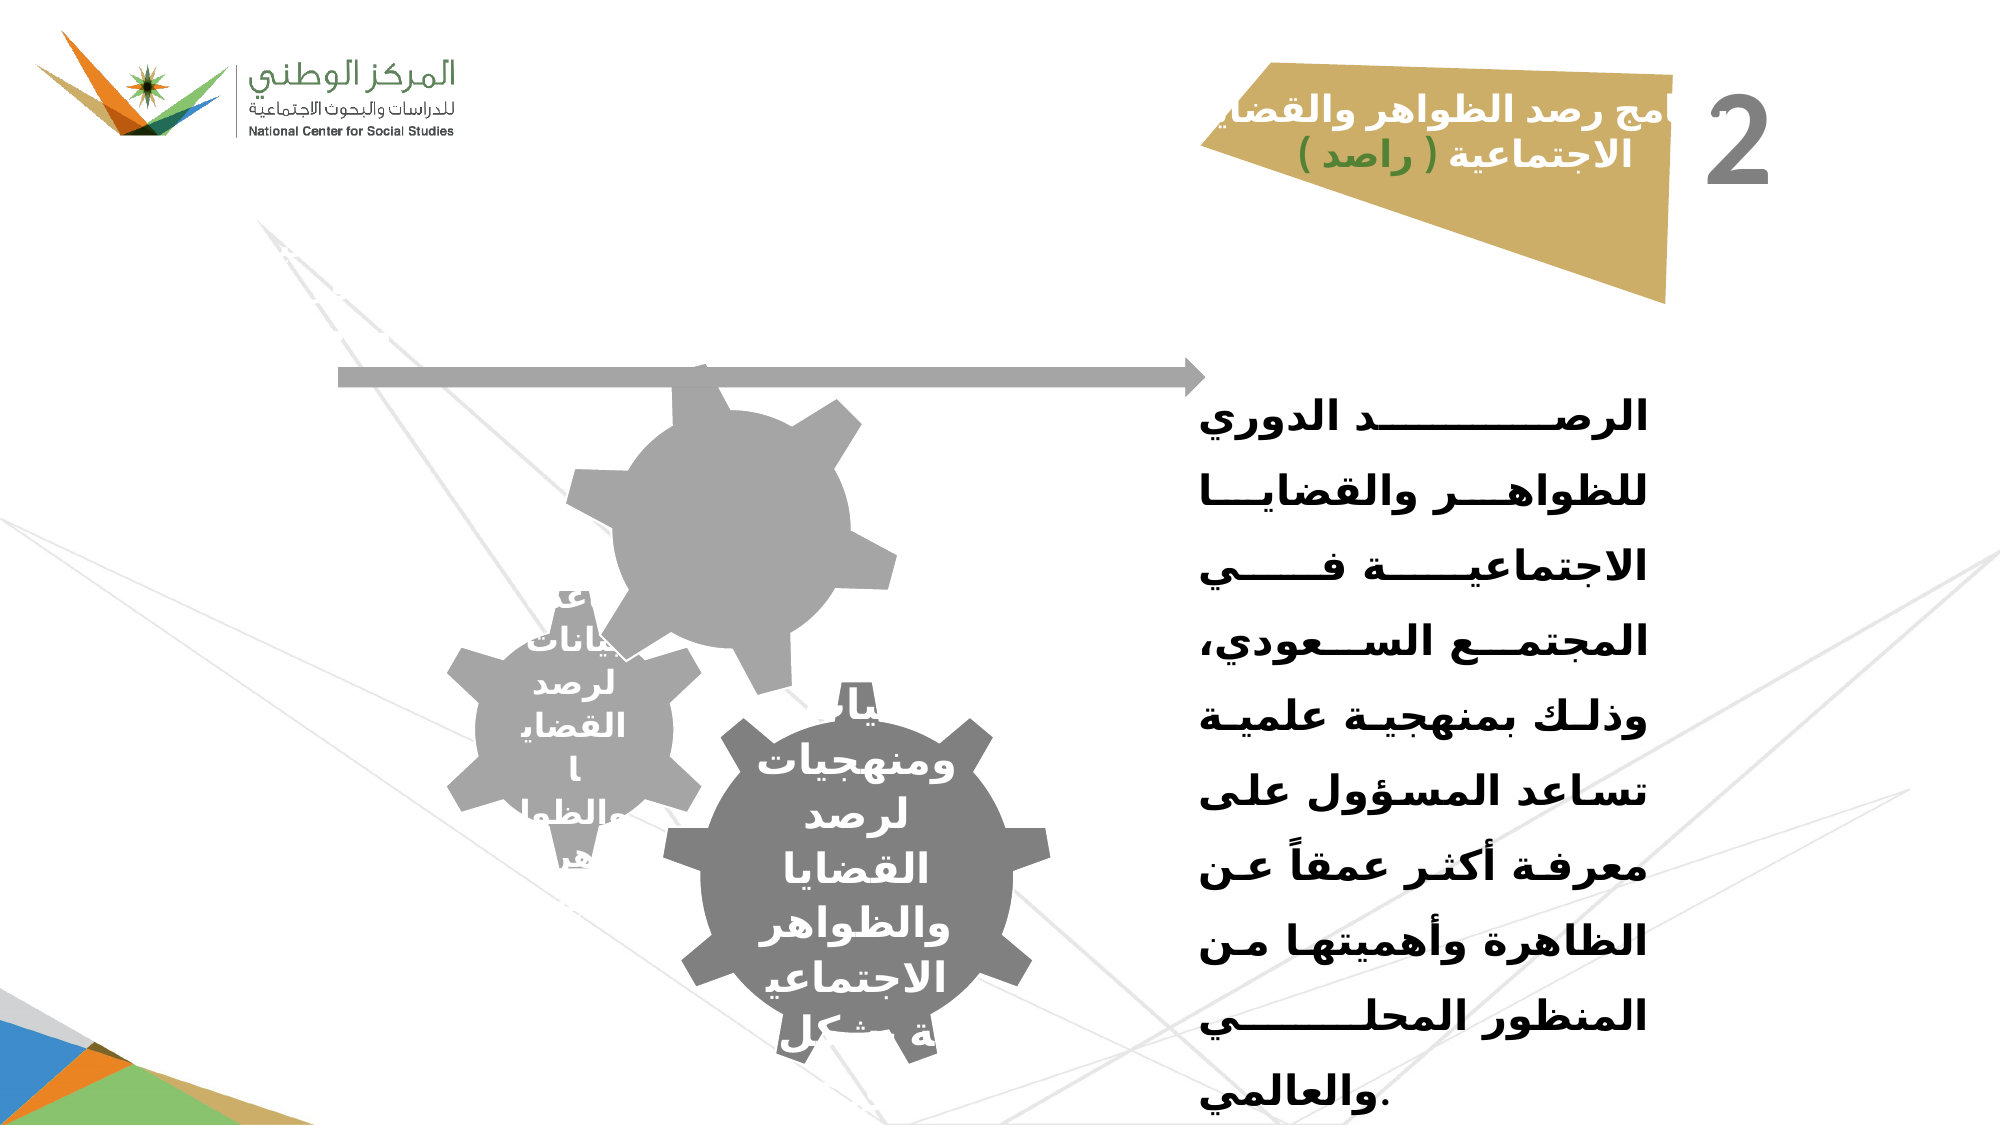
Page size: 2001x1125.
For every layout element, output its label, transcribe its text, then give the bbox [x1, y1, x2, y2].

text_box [186, 357, 1206, 1074]
picture [0, 0, 2001, 1125]
text_box 2 [1689, 39, 1789, 220]
text_box برنامج رصد الظواهر والقضايا الاجتماعية ( راصد ) [1155, 77, 1776, 182]
text_box الرصد الدوري للظواهر والقضايا الاجتماعية في المجتمع السعودي، وذلك بمنهجية علمية تساعد المسؤول على معرفة أكثر عمقاً عن الظاهرة وأهميتها من المنظور المحلي والعالمي. [1183, 356, 1665, 1122]
